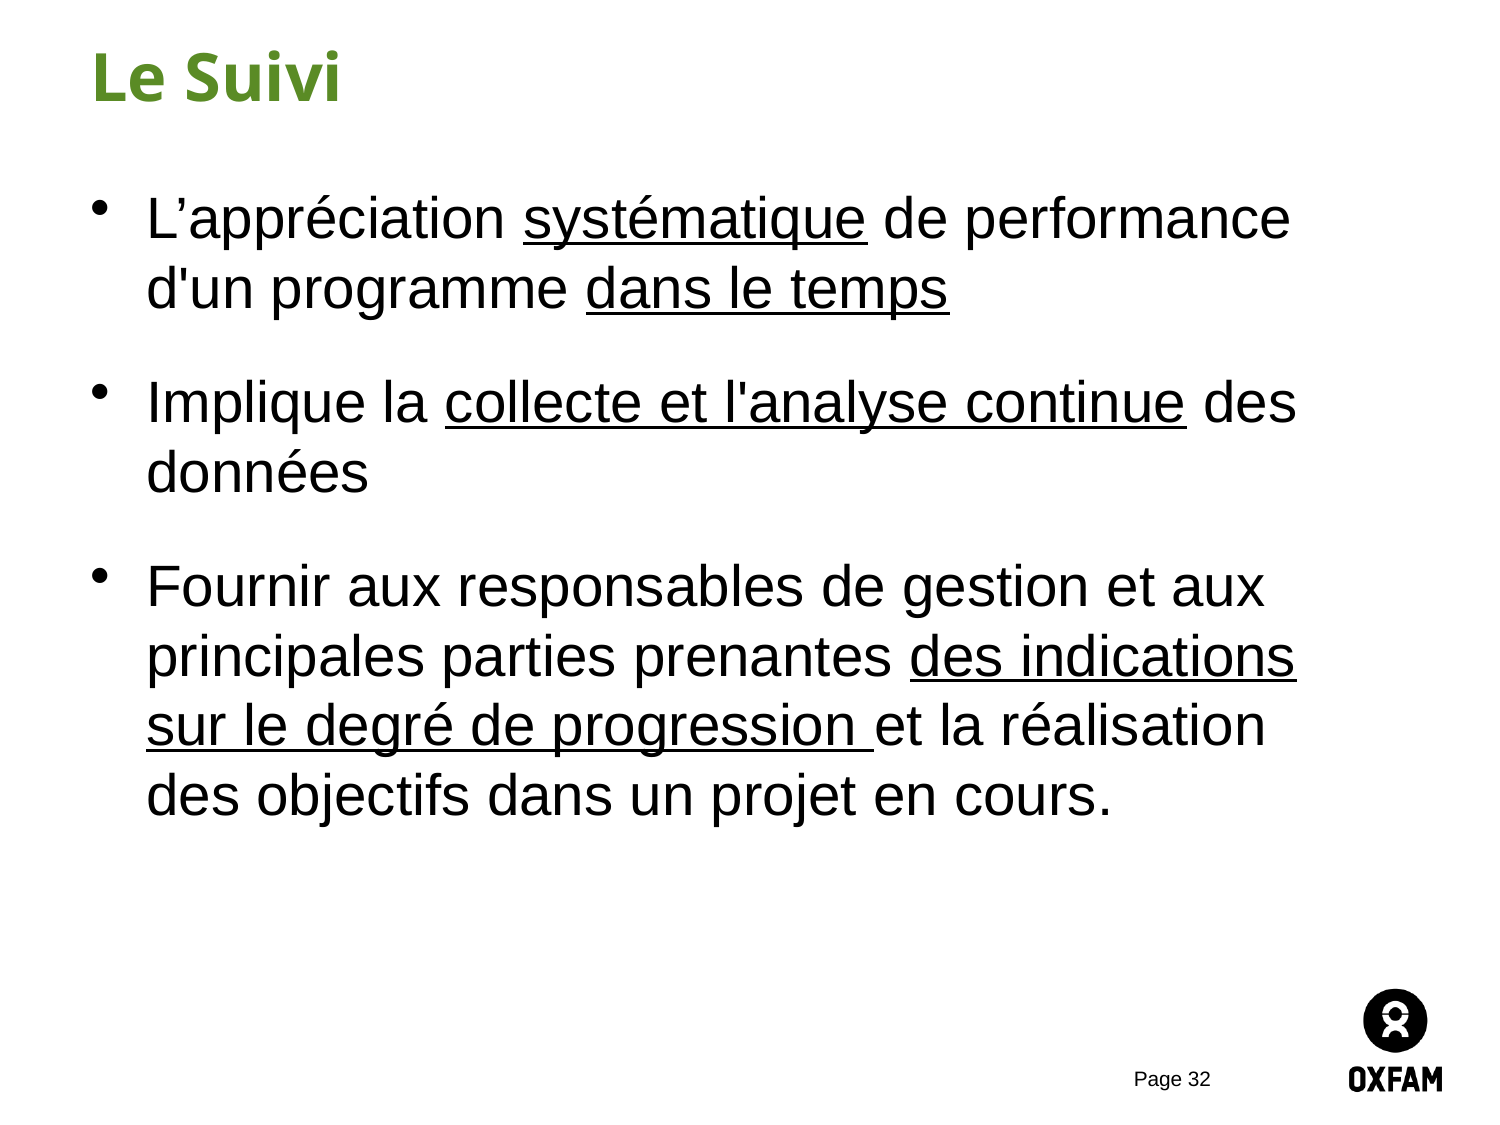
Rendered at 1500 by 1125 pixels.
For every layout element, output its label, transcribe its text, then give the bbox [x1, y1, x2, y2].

picture [1345, 985, 1445, 1095]
list L’appréciation systématique de performance d'un programme dans le temps Implique la collecte et l'analyse continue des données Fournir aux responsables de gestion et aux principales parties prenantes des indications sur le degré de progression et la réalisation des objectifs dans un projet en cours. [74, 172, 1376, 906]
title Le Suivi [74, 24, 1301, 126]
